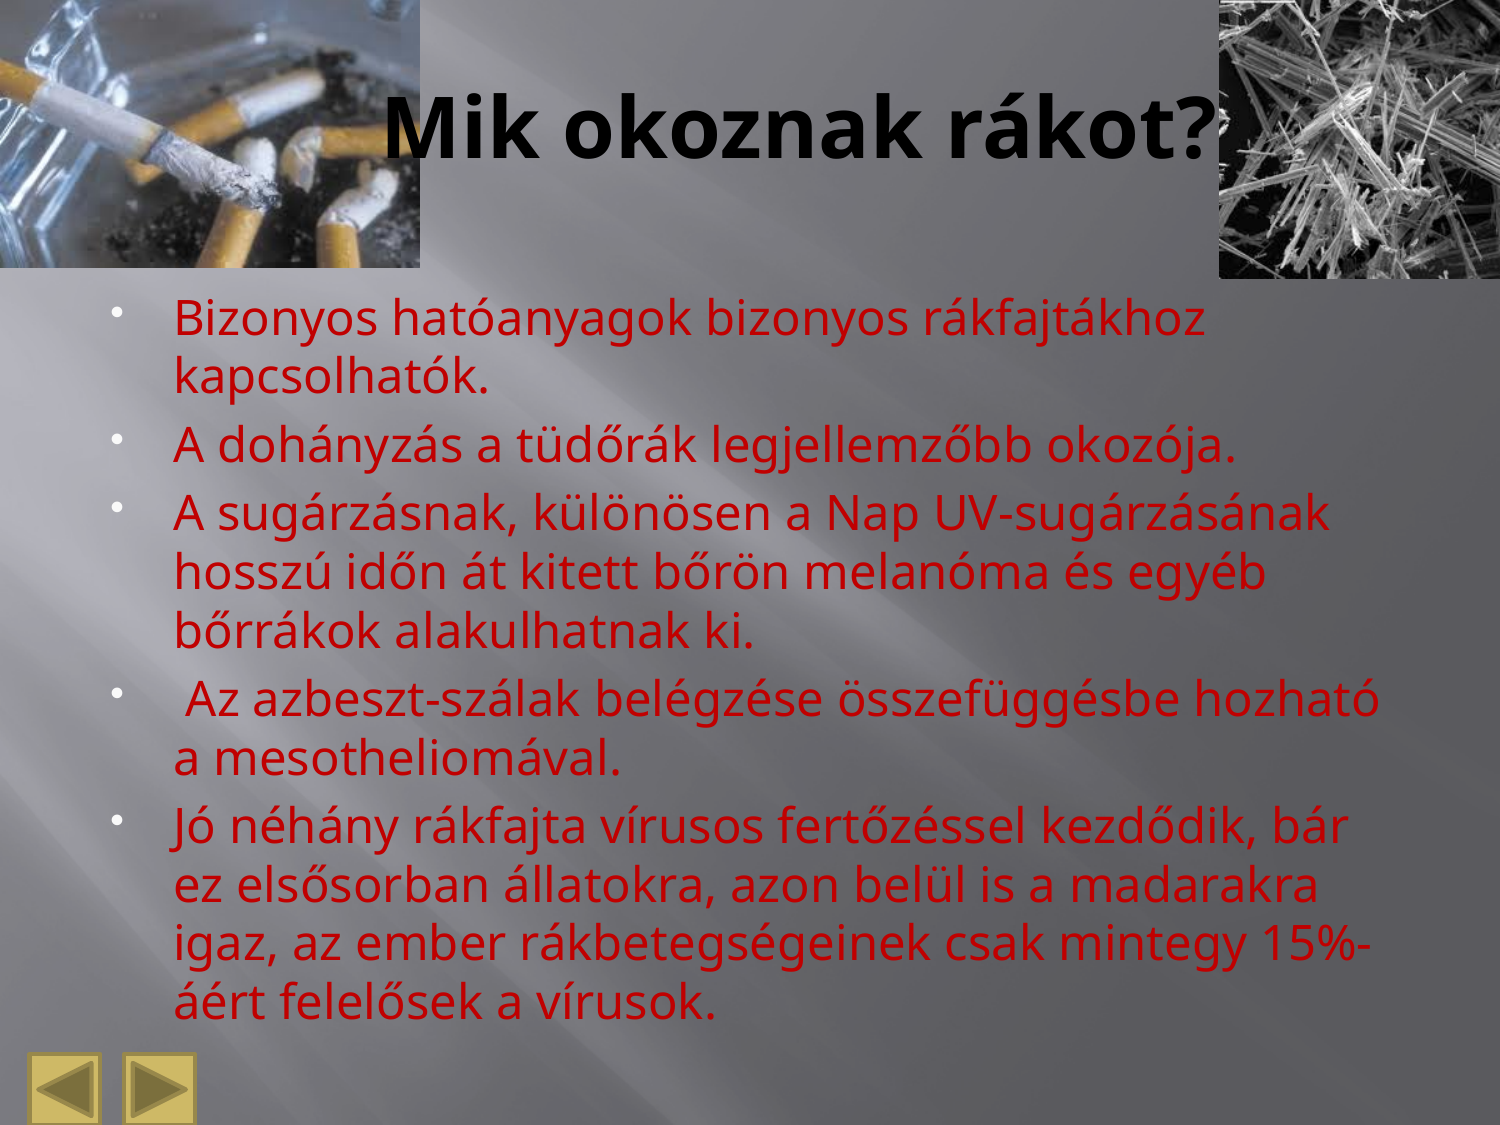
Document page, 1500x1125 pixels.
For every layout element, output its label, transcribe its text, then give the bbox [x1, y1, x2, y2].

text_box [122, 1052, 197, 1125]
picture [1219, 0, 1500, 280]
list Bizonyos hatóanyagok bizonyos rákfajtákhoz kapcsolhatók. A dohányzás a tüdőrák legjellemzőbb okozója. A sugárzásnak, különösen a Nap UV-sugárzásának hosszú időn át kitett bőrön melanóma és egyéb bőrrákok alakulhatnak ki. Az azbeszt-szálak belégzése összefüggésbe hozható a mesotheliomával. Jó néhány rákfajta vírusos fertőzéssel kezdődik, bár ez elsősorban állatokra, azon belül is a madarakra igaz, az ember rákbetegségeinek csak mintegy 15%-áért felelősek a vírusok. [76, 278, 1427, 1052]
text_box [27, 1052, 102, 1125]
title Mik okoznak rákot? [458, 30, 1219, 219]
picture [0, 0, 420, 268]
